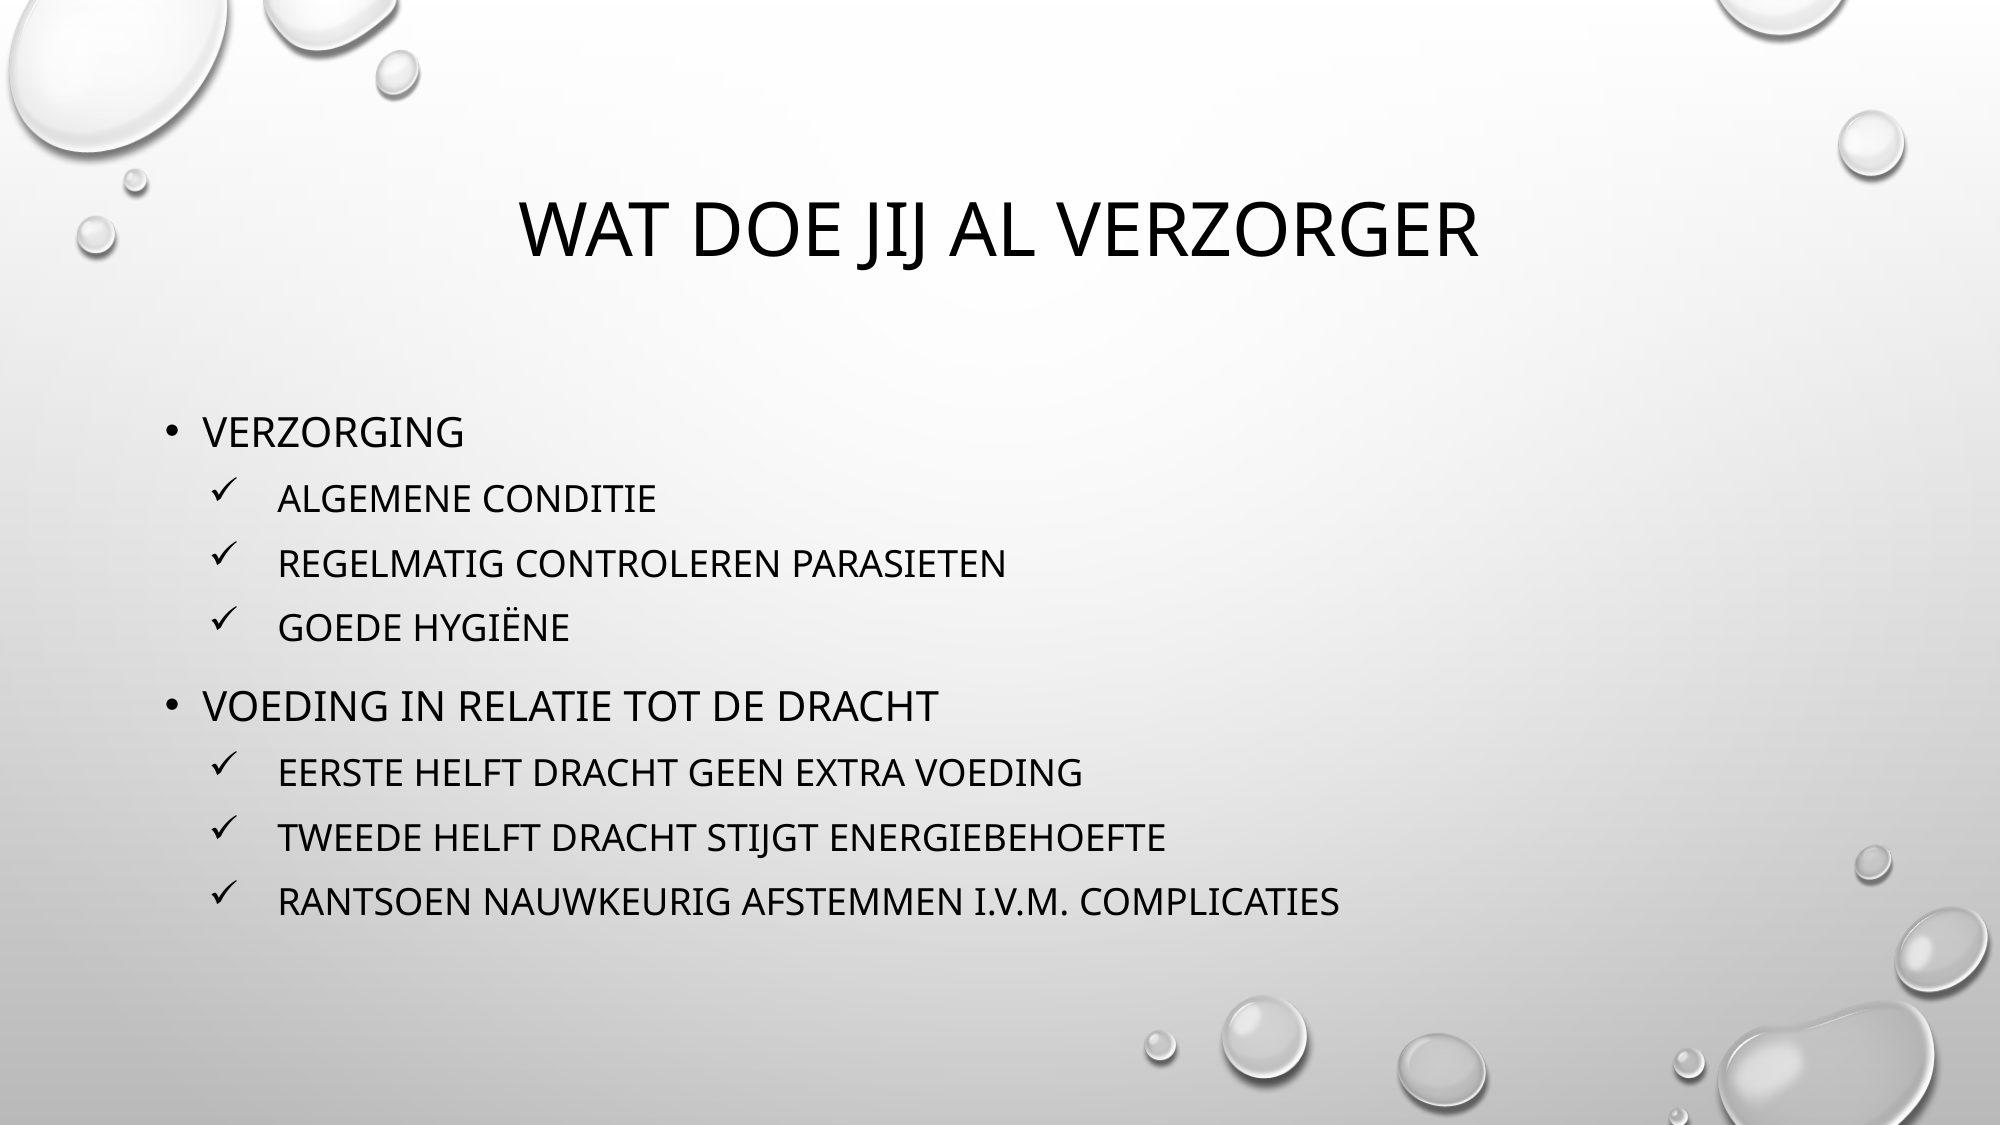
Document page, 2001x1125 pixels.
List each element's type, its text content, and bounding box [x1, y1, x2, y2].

title Wat doe jij al verzorger [149, 101, 1851, 364]
picture [0, 0, 2000, 1125]
list Verzorging Algemene conditie Regelmatig controleren parasieten Goede hygiëne Voeding in relatie tot de dracht Eerste helft dracht geen extra voeding Tweede helft dracht stijgt energiebehoefte Rantsoen nauwkeurig afstemmen i.v.m. complicaties [149, 388, 1850, 950]
